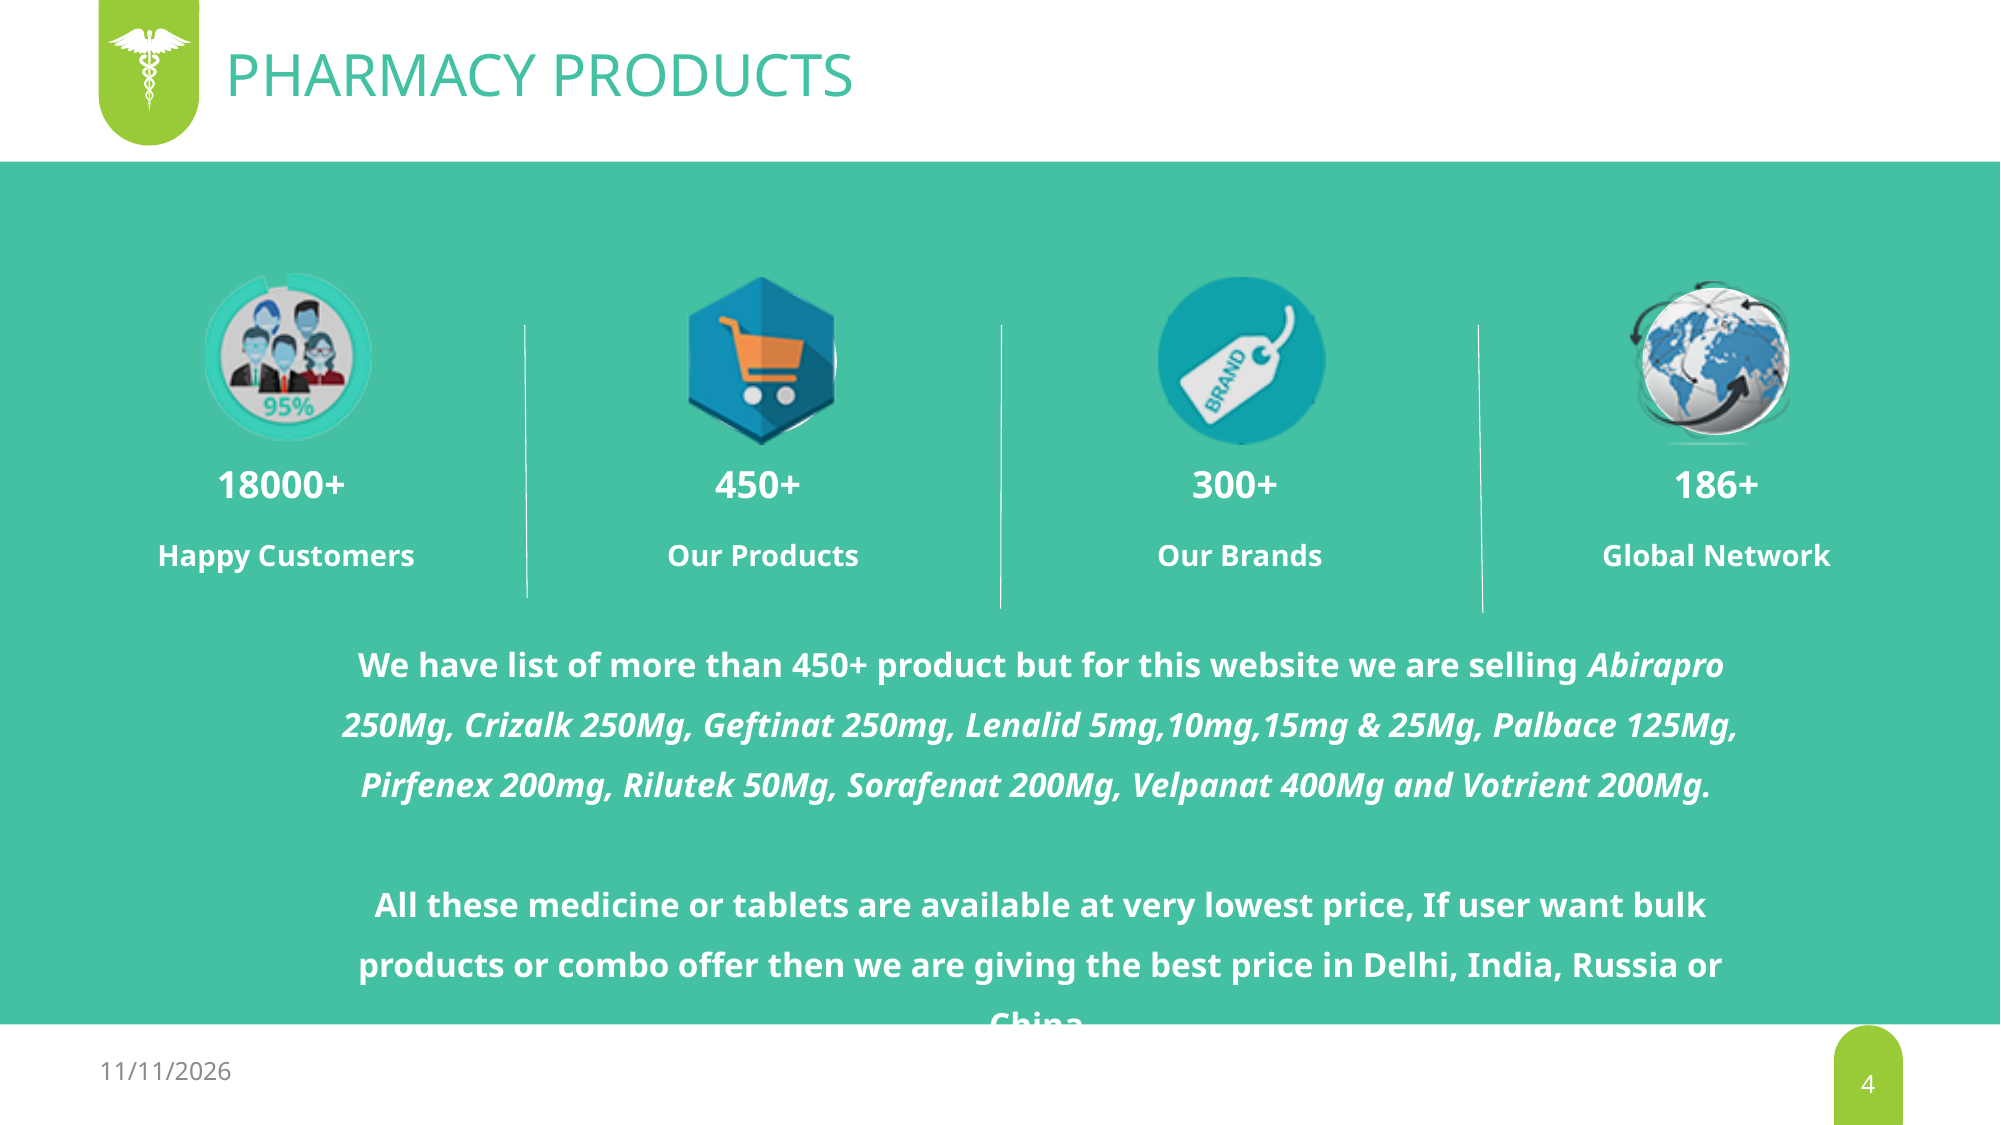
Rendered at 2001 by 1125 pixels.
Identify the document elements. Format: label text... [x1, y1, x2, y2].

text_box [0, 161, 2000, 1025]
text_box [104, 28, 195, 111]
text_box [80, 287, 1923, 644]
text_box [1336, 466, 1625, 472]
text_box [97, 0, 201, 147]
picture [205, 273, 372, 441]
picture [1627, 277, 1795, 445]
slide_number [84, 1042, 535, 1103]
text_box We have list of more than 450+ product but for this website we are selling Abirapro 250Mg, Crizalk 250Mg, Geftinat 250mg, Lenalid 5mg,10mg,15mg & 25Mg, Palbace 125Mg, Pirfenex 200mg, Rilutek 50Mg, Sorafenat 200Mg, Velpanat 400Mg and Votrient 200Mg. All these medicine or tablets are available at very lowest price, If user want bulk products or combo offer then we are giving the best price in Delhi, India, Russia or China. [295, 644, 1788, 1051]
text_box [1832, 1025, 1904, 1125]
picture [678, 277, 846, 445]
slide_number 4 [1833, 1055, 1903, 1116]
picture [1158, 277, 1326, 445]
text_box PHARMACY PRODUCTS [225, 37, 1919, 108]
